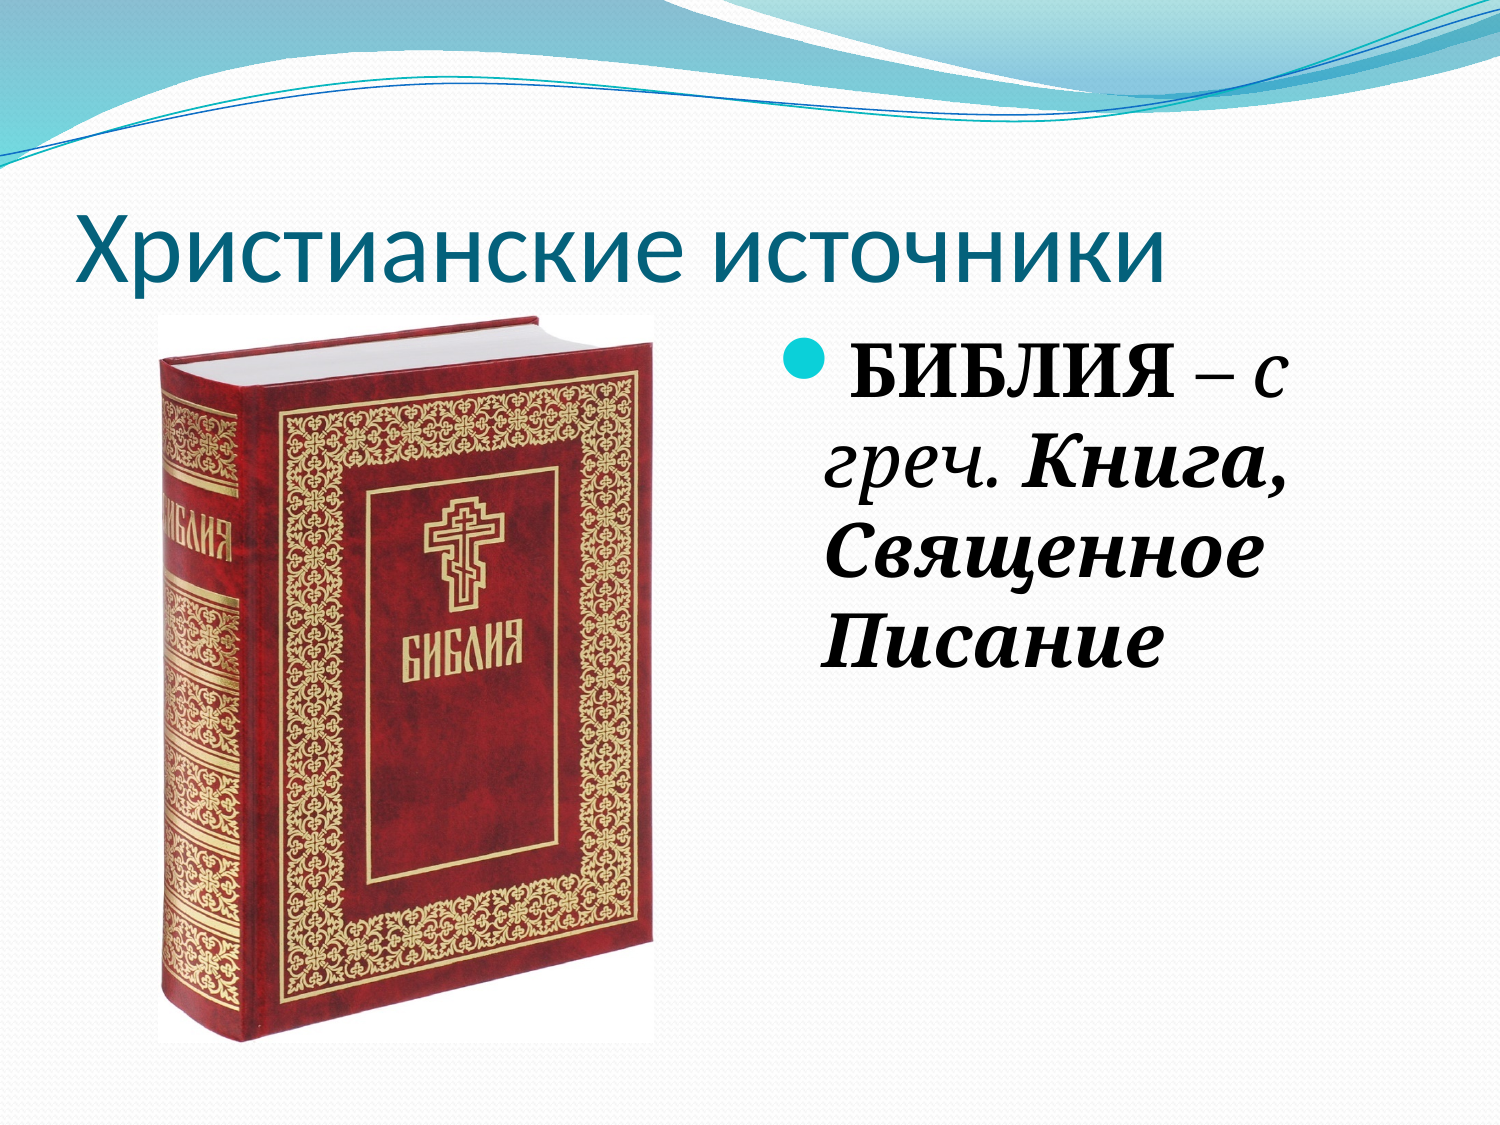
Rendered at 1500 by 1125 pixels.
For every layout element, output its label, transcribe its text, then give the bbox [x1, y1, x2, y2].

title Христианские источники [75, 115, 1425, 303]
list БИБЛИЯ – с греч. Книга, Священное Писание [762, 314, 1425, 1043]
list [158, 314, 655, 1043]
